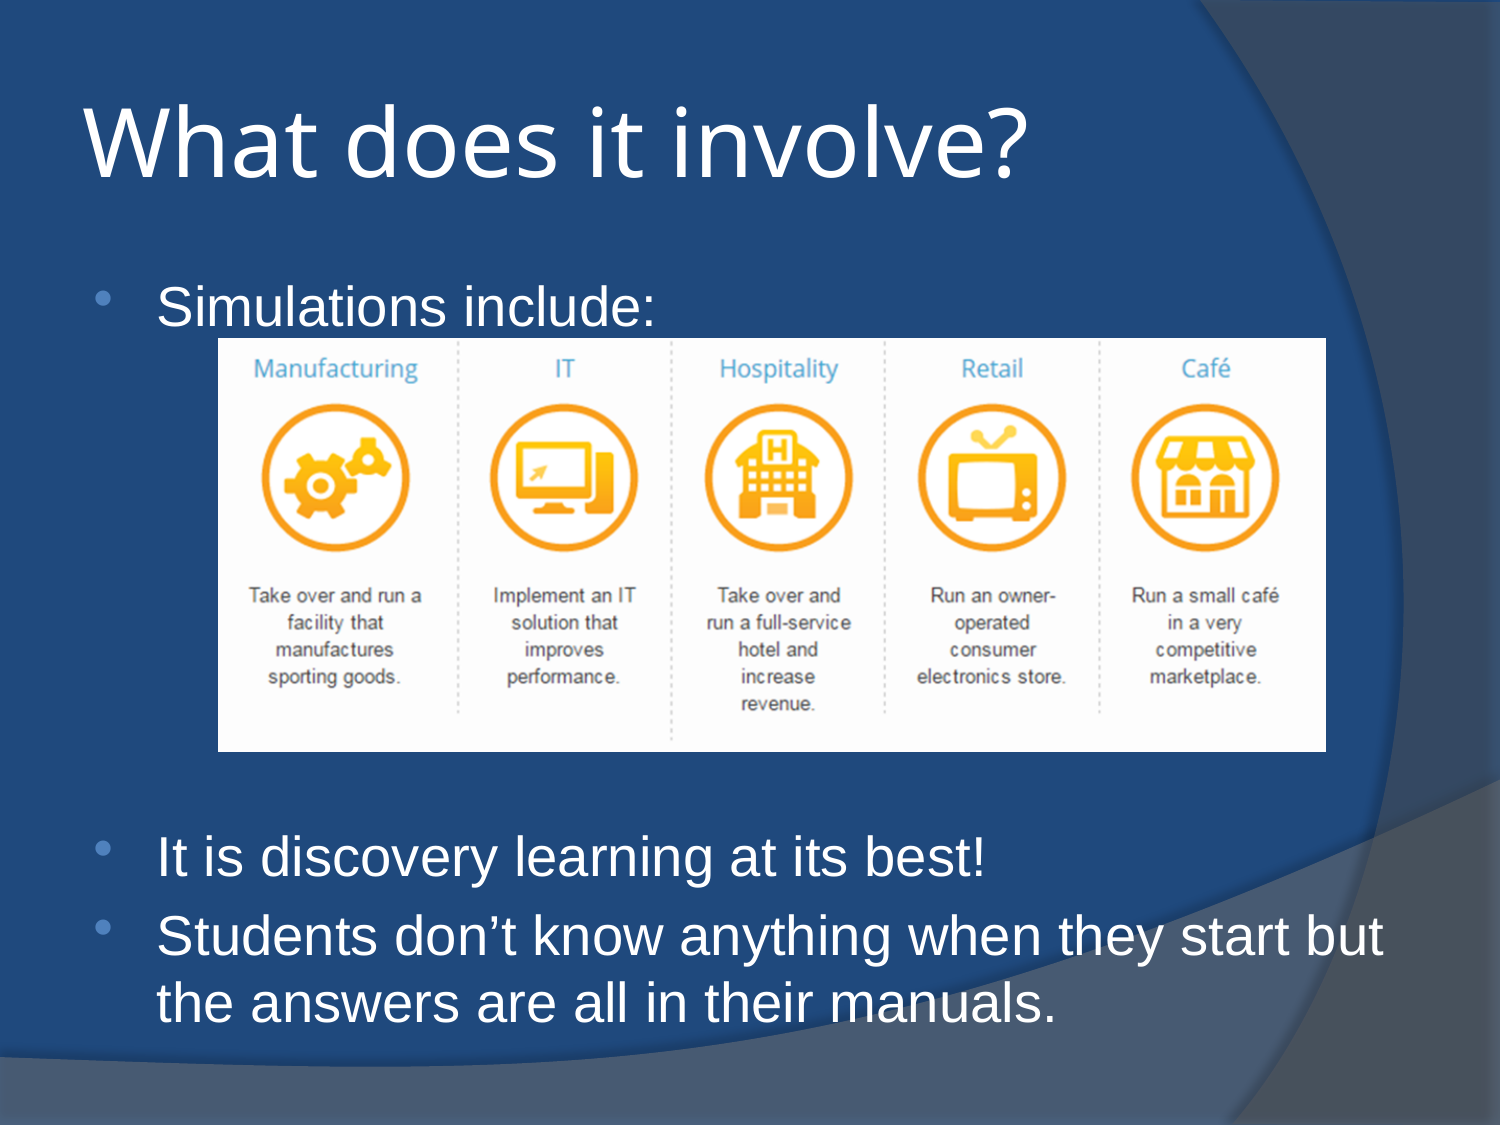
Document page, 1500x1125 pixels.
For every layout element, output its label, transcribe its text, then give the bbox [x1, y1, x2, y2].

list Simulations include: It is discovery learning at its best! Students don’t know anything when they start but the answers are all in their manuals. [75, 262, 1425, 1047]
title What does it involve? [75, 45, 1300, 233]
picture [218, 337, 1326, 752]
